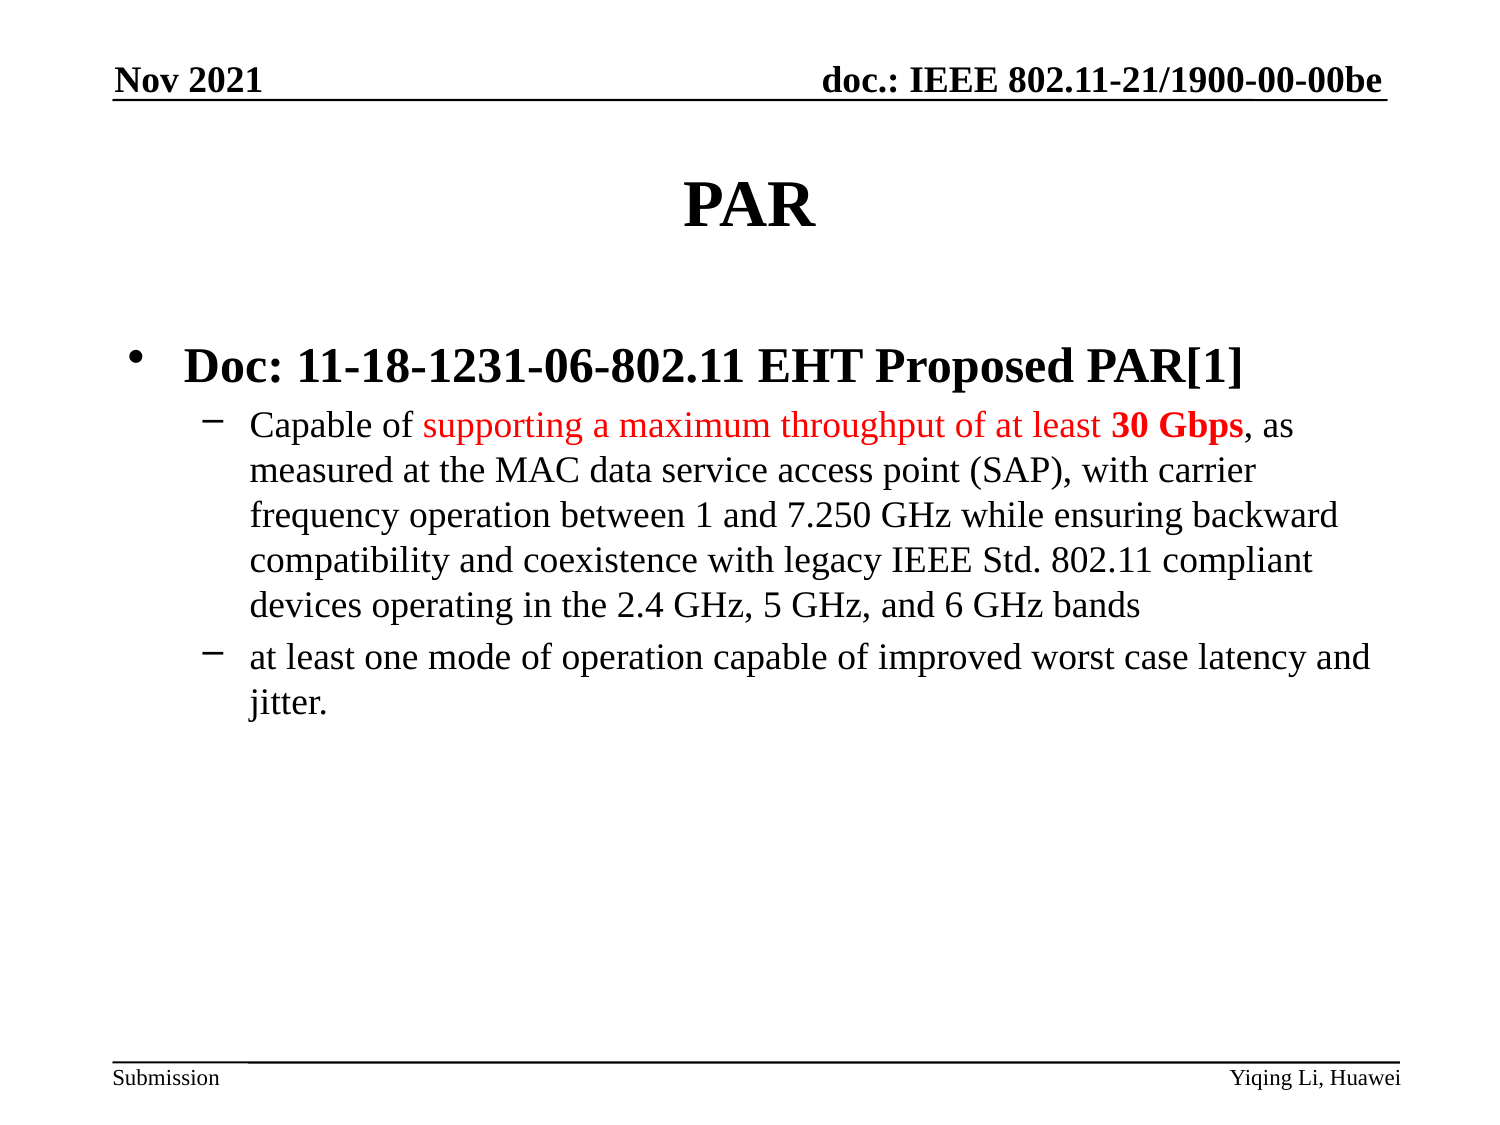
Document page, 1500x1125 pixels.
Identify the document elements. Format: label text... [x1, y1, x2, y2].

list Doc: 11-18-1231-06-802.11 EHT Proposed PAR[1] Capable of supporting a maximum throughput of at least 30 Gbps, as measured at the MAC data service access point (SAP), with carrier frequency operation between 1 and 7.250 GHz while ensuring backward compatibility and coexistence with legacy IEEE Std. 802.11 compliant devices operating in the 2.4 GHz, 5 GHz, and 6 GHz bands at least one mode of operation capable of improved worst case latency and jitter. [112, 324, 1388, 1001]
footer Yiqing Li, Huawei [1227, 1061, 1402, 1091]
title PAR [112, 112, 1388, 288]
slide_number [114, 54, 278, 101]
